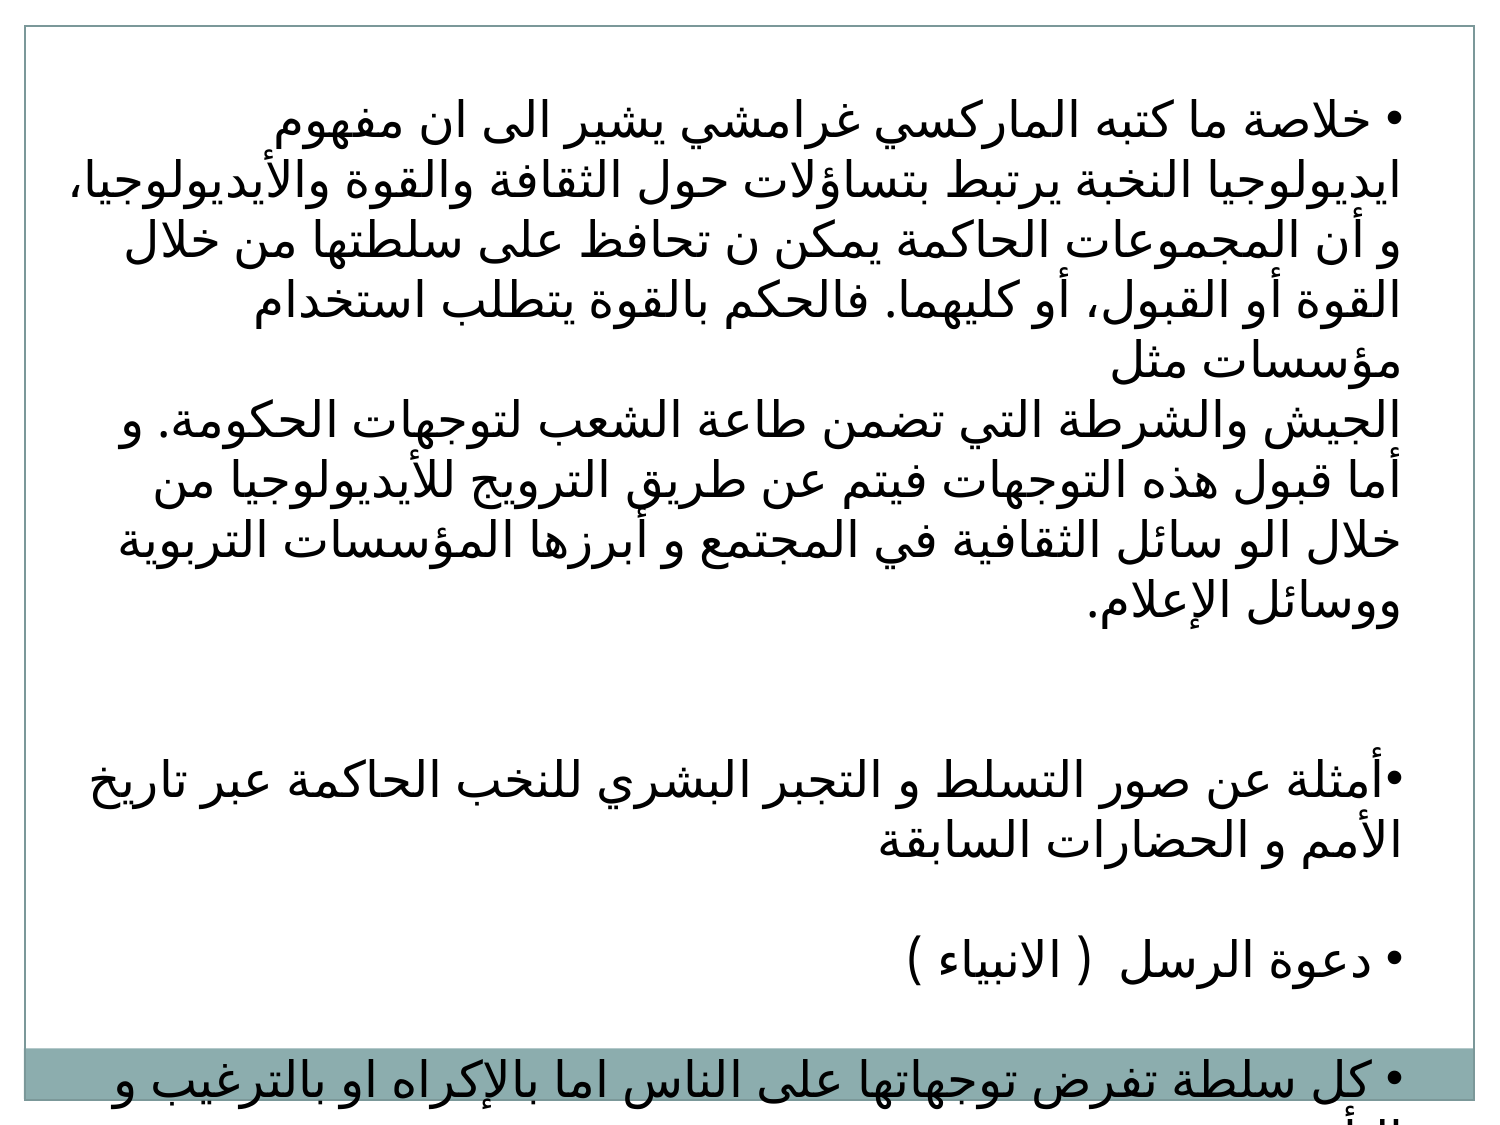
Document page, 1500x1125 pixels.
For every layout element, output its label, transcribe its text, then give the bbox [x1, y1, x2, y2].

text_box خلاصة ما كتبه الماركسي غرامشي يشير الى ان مفهوم ايديولوجيا النخبة يرتبط بتساؤلات حول الثقافة والقوة والأيديولوجيا، و أن المجموعات الحاكمة يمكن ن تحافظ على سلطتها من خلال القوة أو القبول، أو كليهما. فالحكم بالقوة يتطلب استخدام مؤسسات مثل الجيش والشرطة التي تضمن طاعة الشعب لتوجهات الحكومة. و أما قبول هذه التوجهات فيتم عن طريق الترويج للأيديولوجيا من خلال الو سائل الثقافية في المجتمع و أبرزها المؤسسات التربوية ووسائل الإعلام. أمثلة عن صور التسلط و التجبر البشري للنخب الحاكمة عبر تاريخ الأمم و الحضارات السابقة دعوة الرسل ( الانبياء ) كل سلطة تفرض توجهاتها على الناس اما بالإكراه او بالترغيب و التأثير [46, 35, 1418, 1125]
